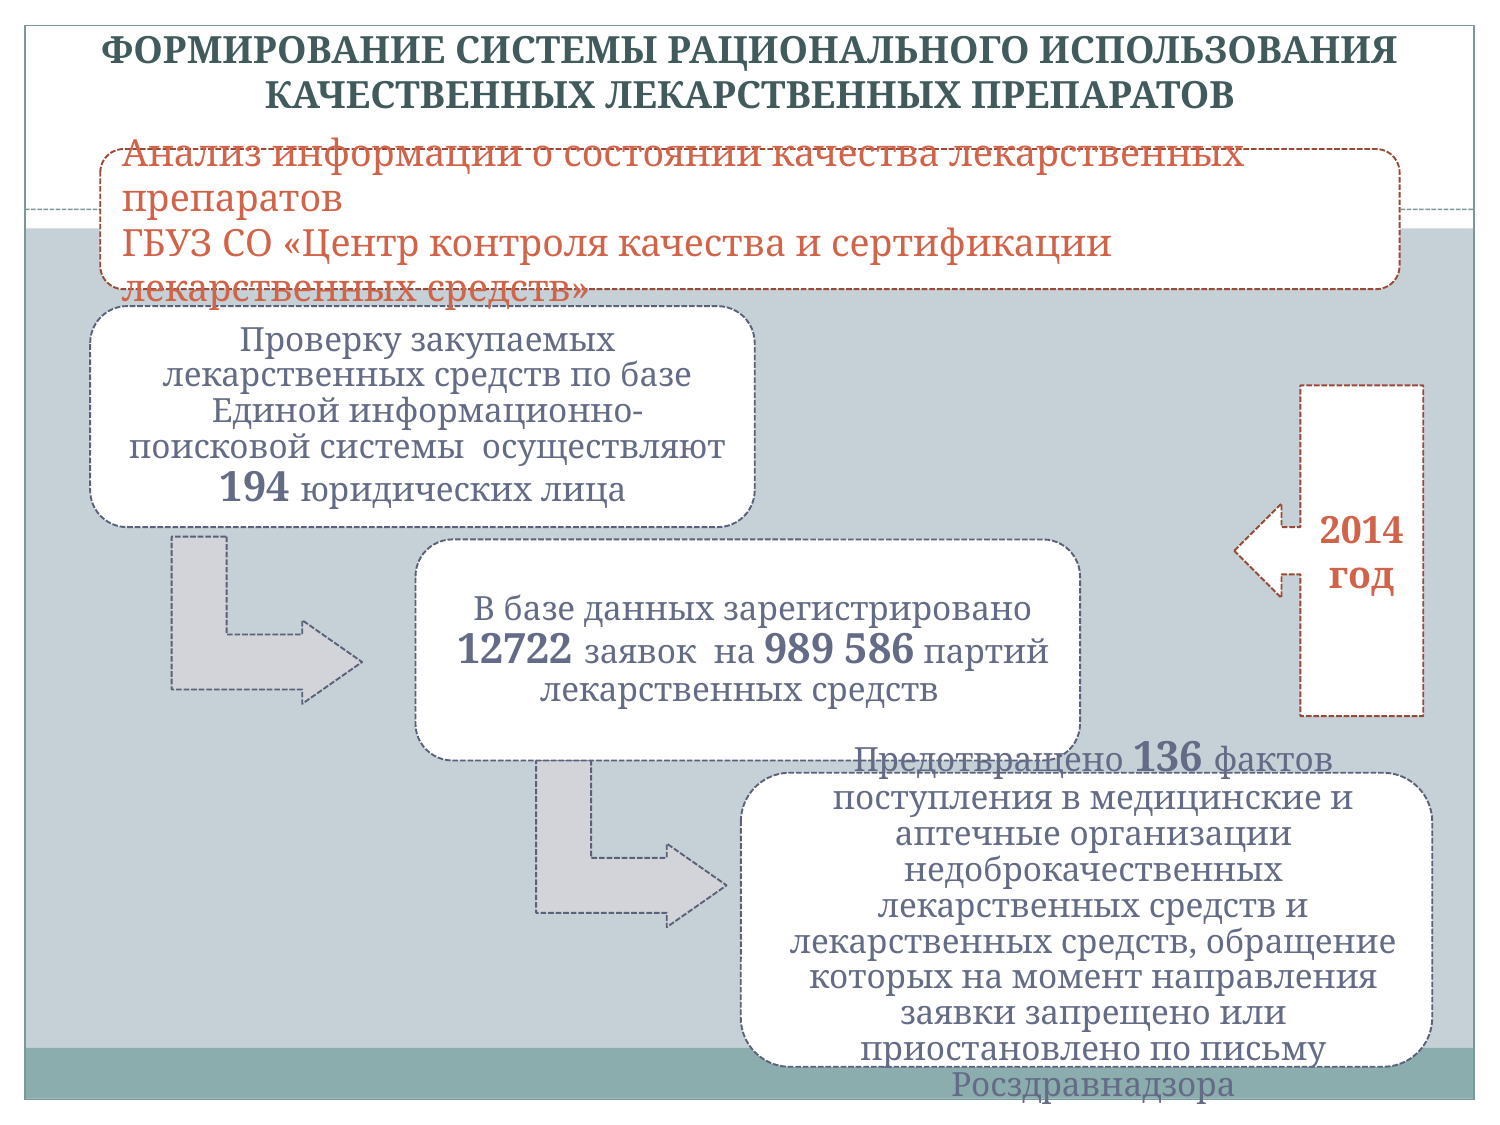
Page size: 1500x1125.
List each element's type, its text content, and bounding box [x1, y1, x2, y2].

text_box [64, 302, 1458, 1071]
slide_number 16 [715, 168, 791, 241]
text_box Анализ информации о состоянии качества лекарственных препаратов ГБУЗ СО «Центр контроля качества и сертификации лекарственных средств» [99, 148, 1401, 291]
text_box ФОРМИРОВАНИЕ СИСТЕМЫ РАЦИОНАЛЬНОГО ИСПОЛЬЗОВАНИЯ КАЧЕСТВЕННЫХ ЛЕКАРСТВЕННЫХ ПРЕПАРАТОВ [23, 19, 1477, 124]
